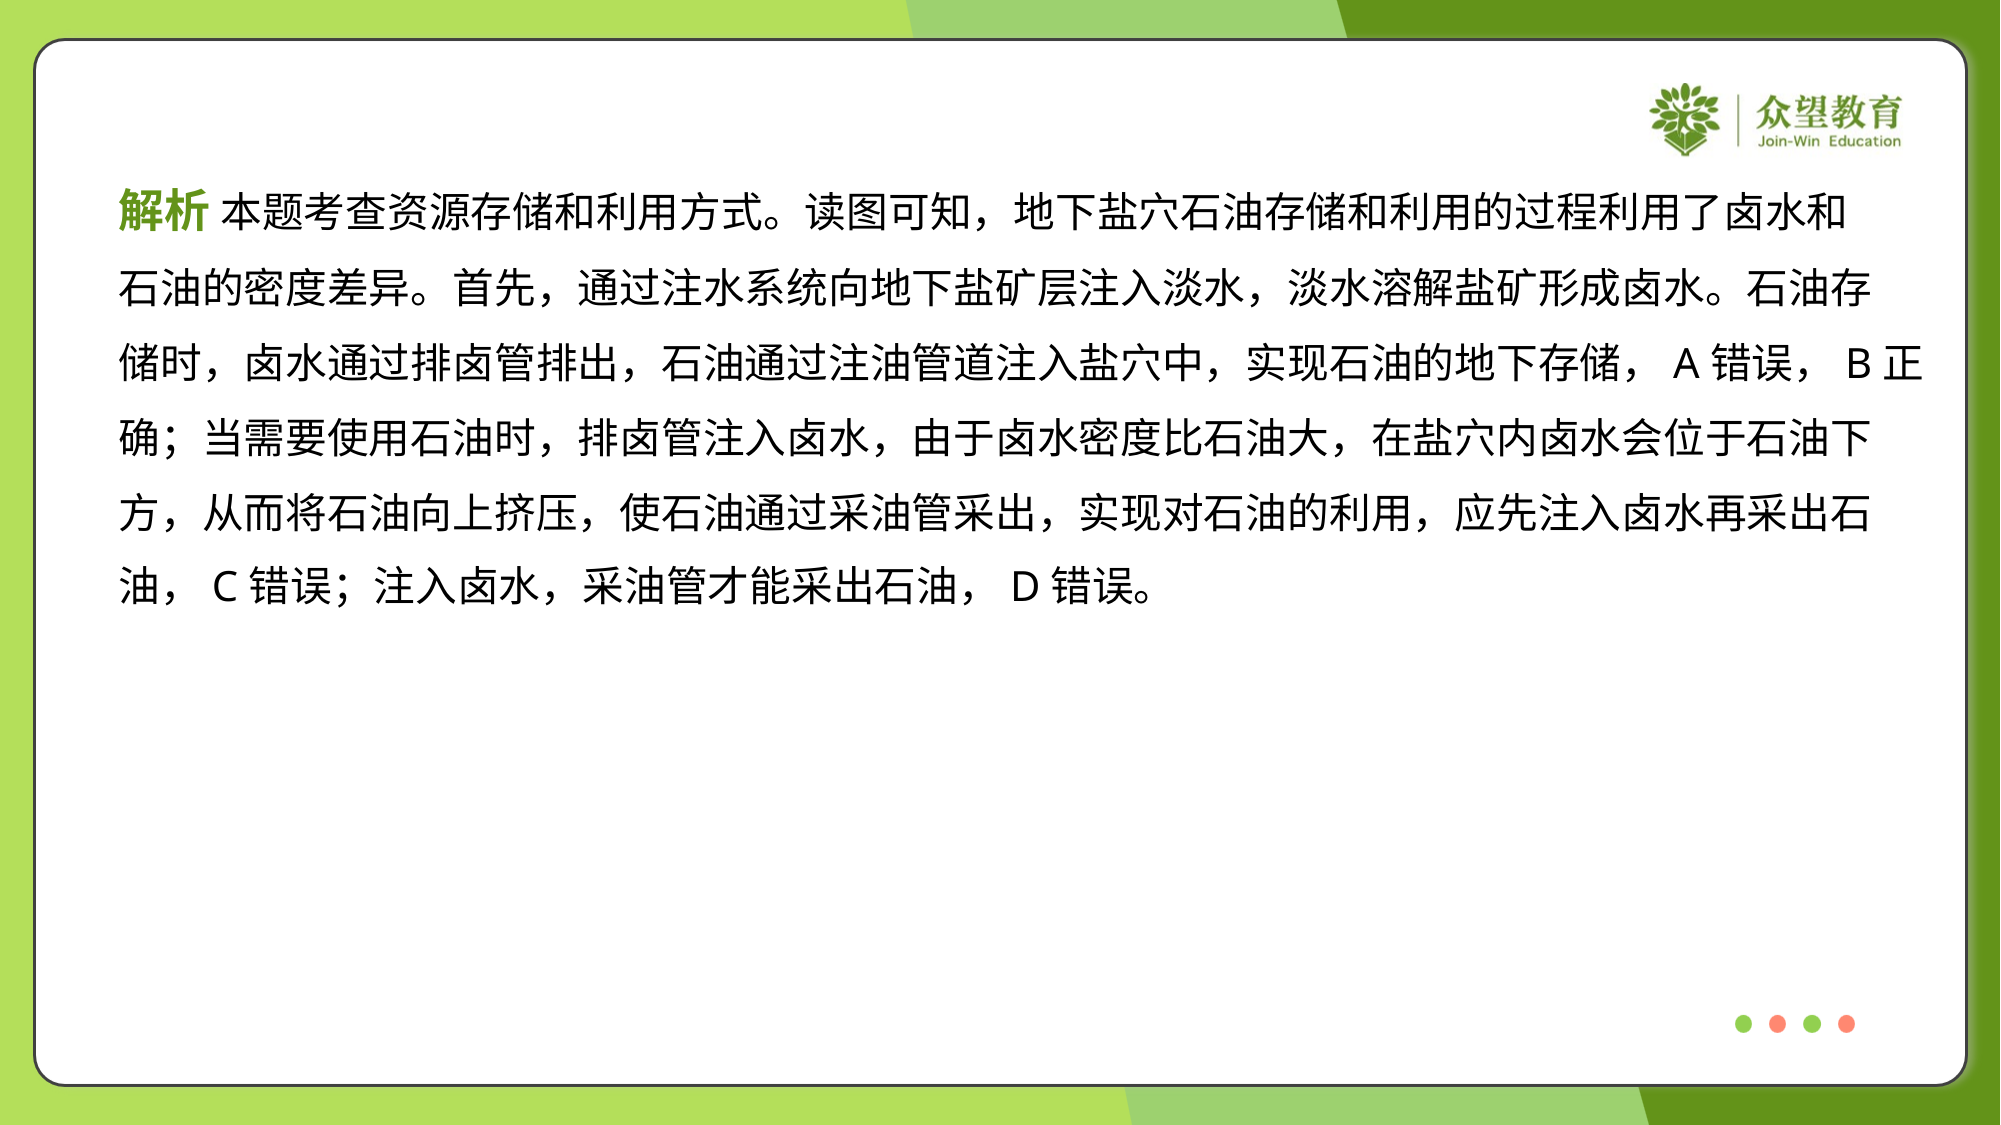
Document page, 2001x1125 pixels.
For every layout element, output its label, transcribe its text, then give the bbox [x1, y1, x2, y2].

text_box 解析 本题考查资源存储和利用方式。读图可知，地下盐穴石油存储和利用的过程利用了卤水和 石油的密度差异。首先，通过注水系统向地下盐矿层注入淡水，淡水溶解盐矿形成卤水。石油存 储时，卤水通过排卤管排出，石油通过注油管道注入盐穴中，实现石油的地下存储，A错误，B正 确；当需要使用石油时，排卤管注入卤水，由于卤水密度比石油大，在盐穴内卤水会位于石油下 方，从而将石油向上挤压，使石油通过采油管采出，实现对石油的利用，应先注入卤水再采出石 油，C错误；注入卤水，采油管才能采出石油，D错误。 [118, 159, 1883, 602]
picture [0, 0, 2000, 1125]
